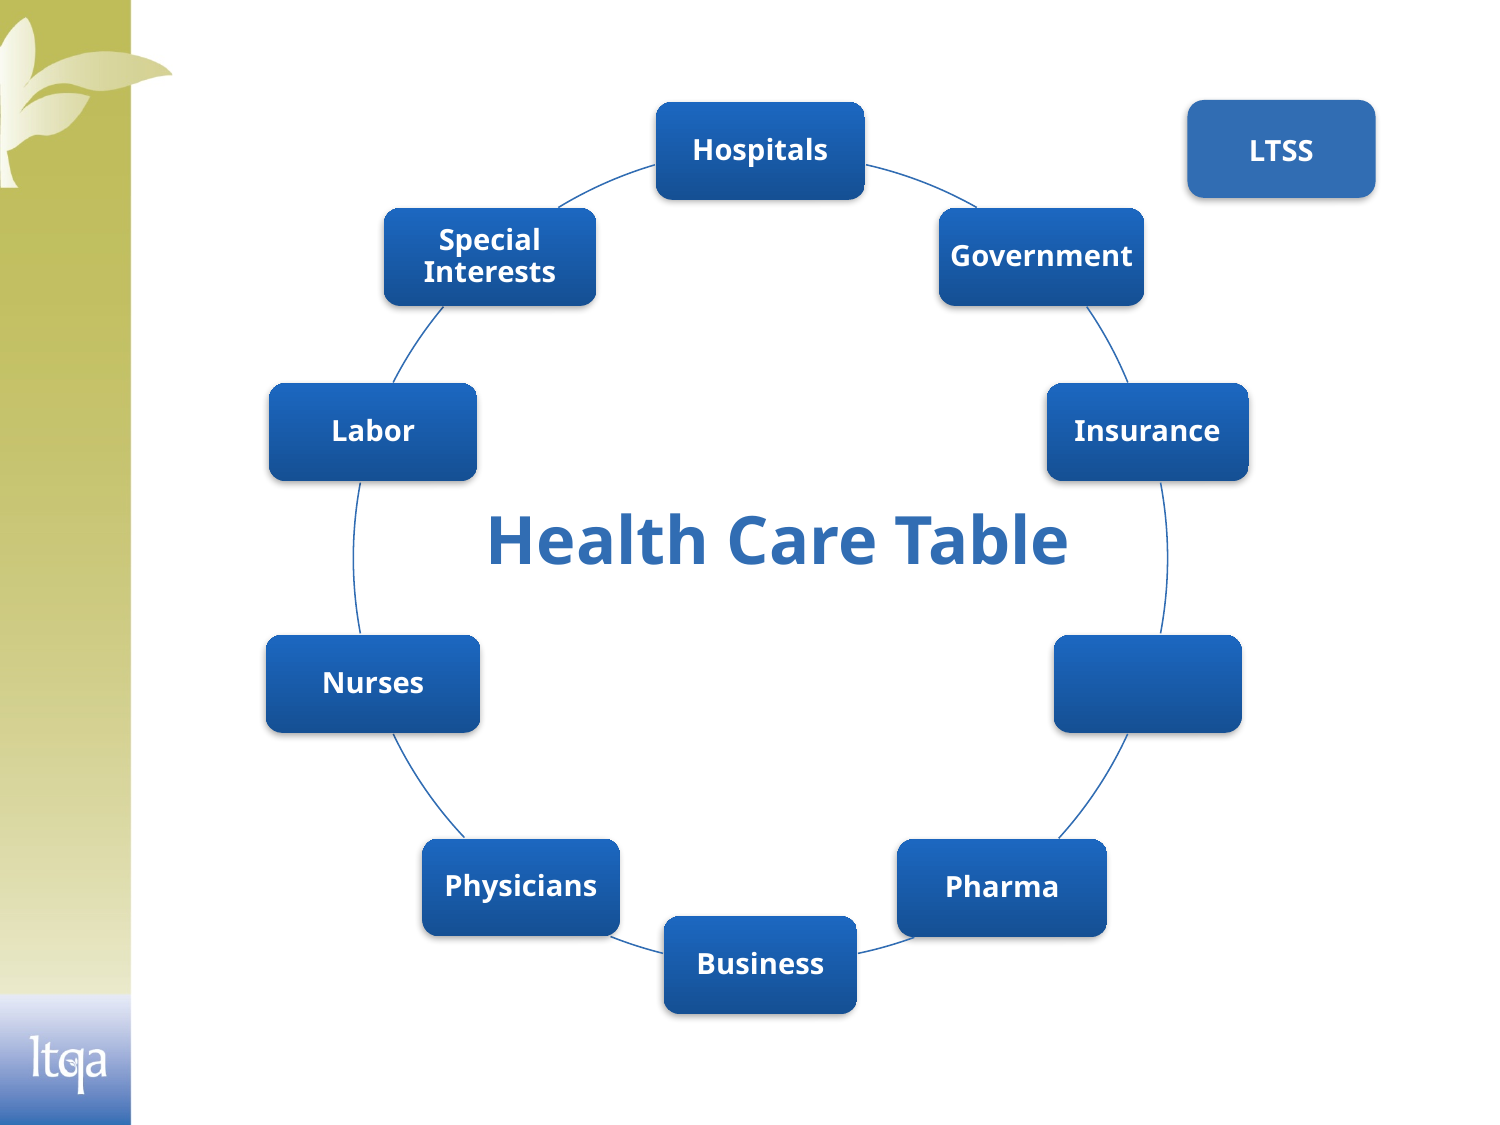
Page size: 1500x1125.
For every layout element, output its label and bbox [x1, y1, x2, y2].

picture [0, 0, 173, 1125]
text_box [1187, 99, 1376, 199]
list [194, 101, 1320, 1015]
